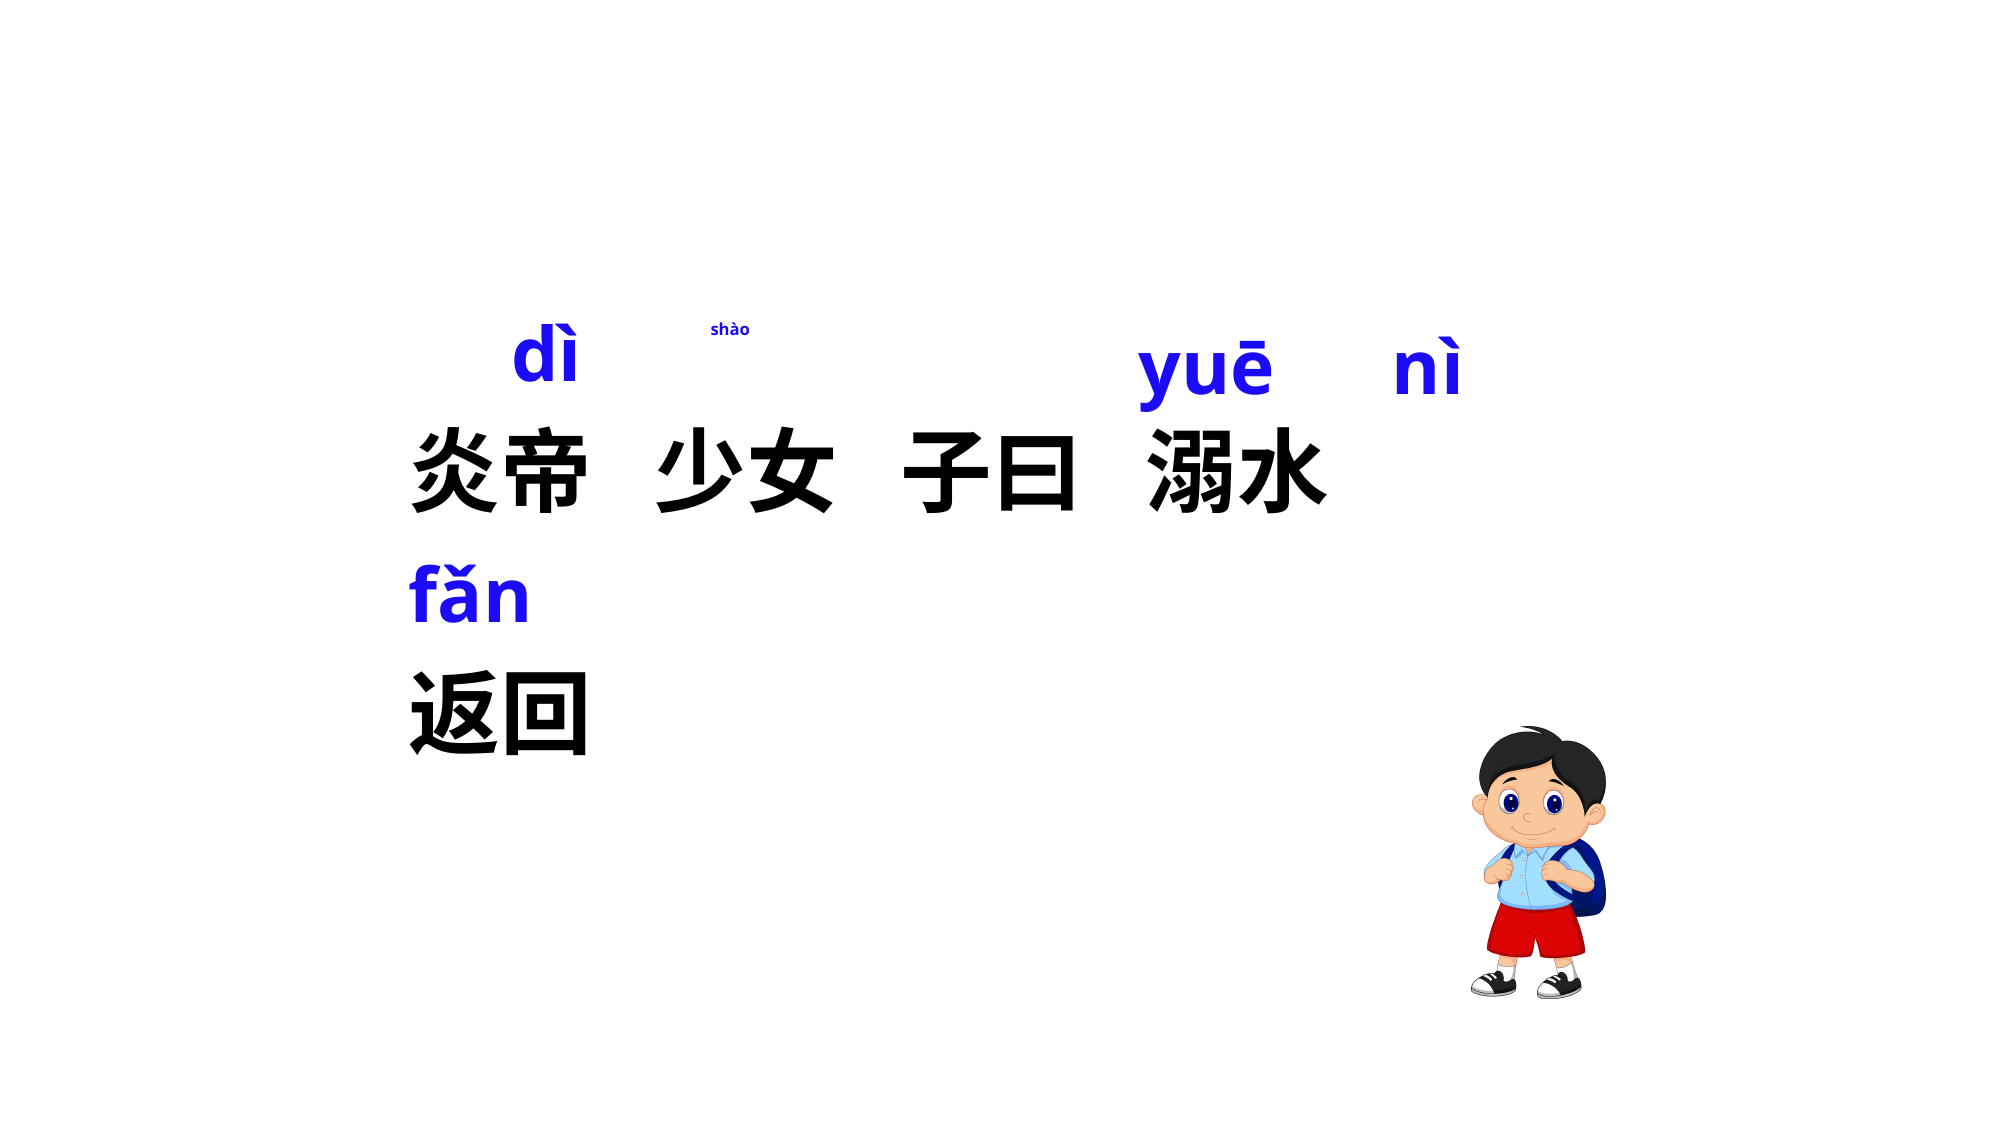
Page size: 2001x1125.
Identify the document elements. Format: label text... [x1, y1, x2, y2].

text_box 炎帝 少女 子曰 溺水 返回 [394, 274, 1606, 773]
text_box dì [496, 298, 679, 404]
text_box shào [691, 311, 1013, 347]
text_box nì [1377, 311, 1676, 417]
picture [1471, 726, 1606, 999]
text_box fǎn [394, 540, 585, 645]
text_box yuē [1123, 311, 1349, 417]
